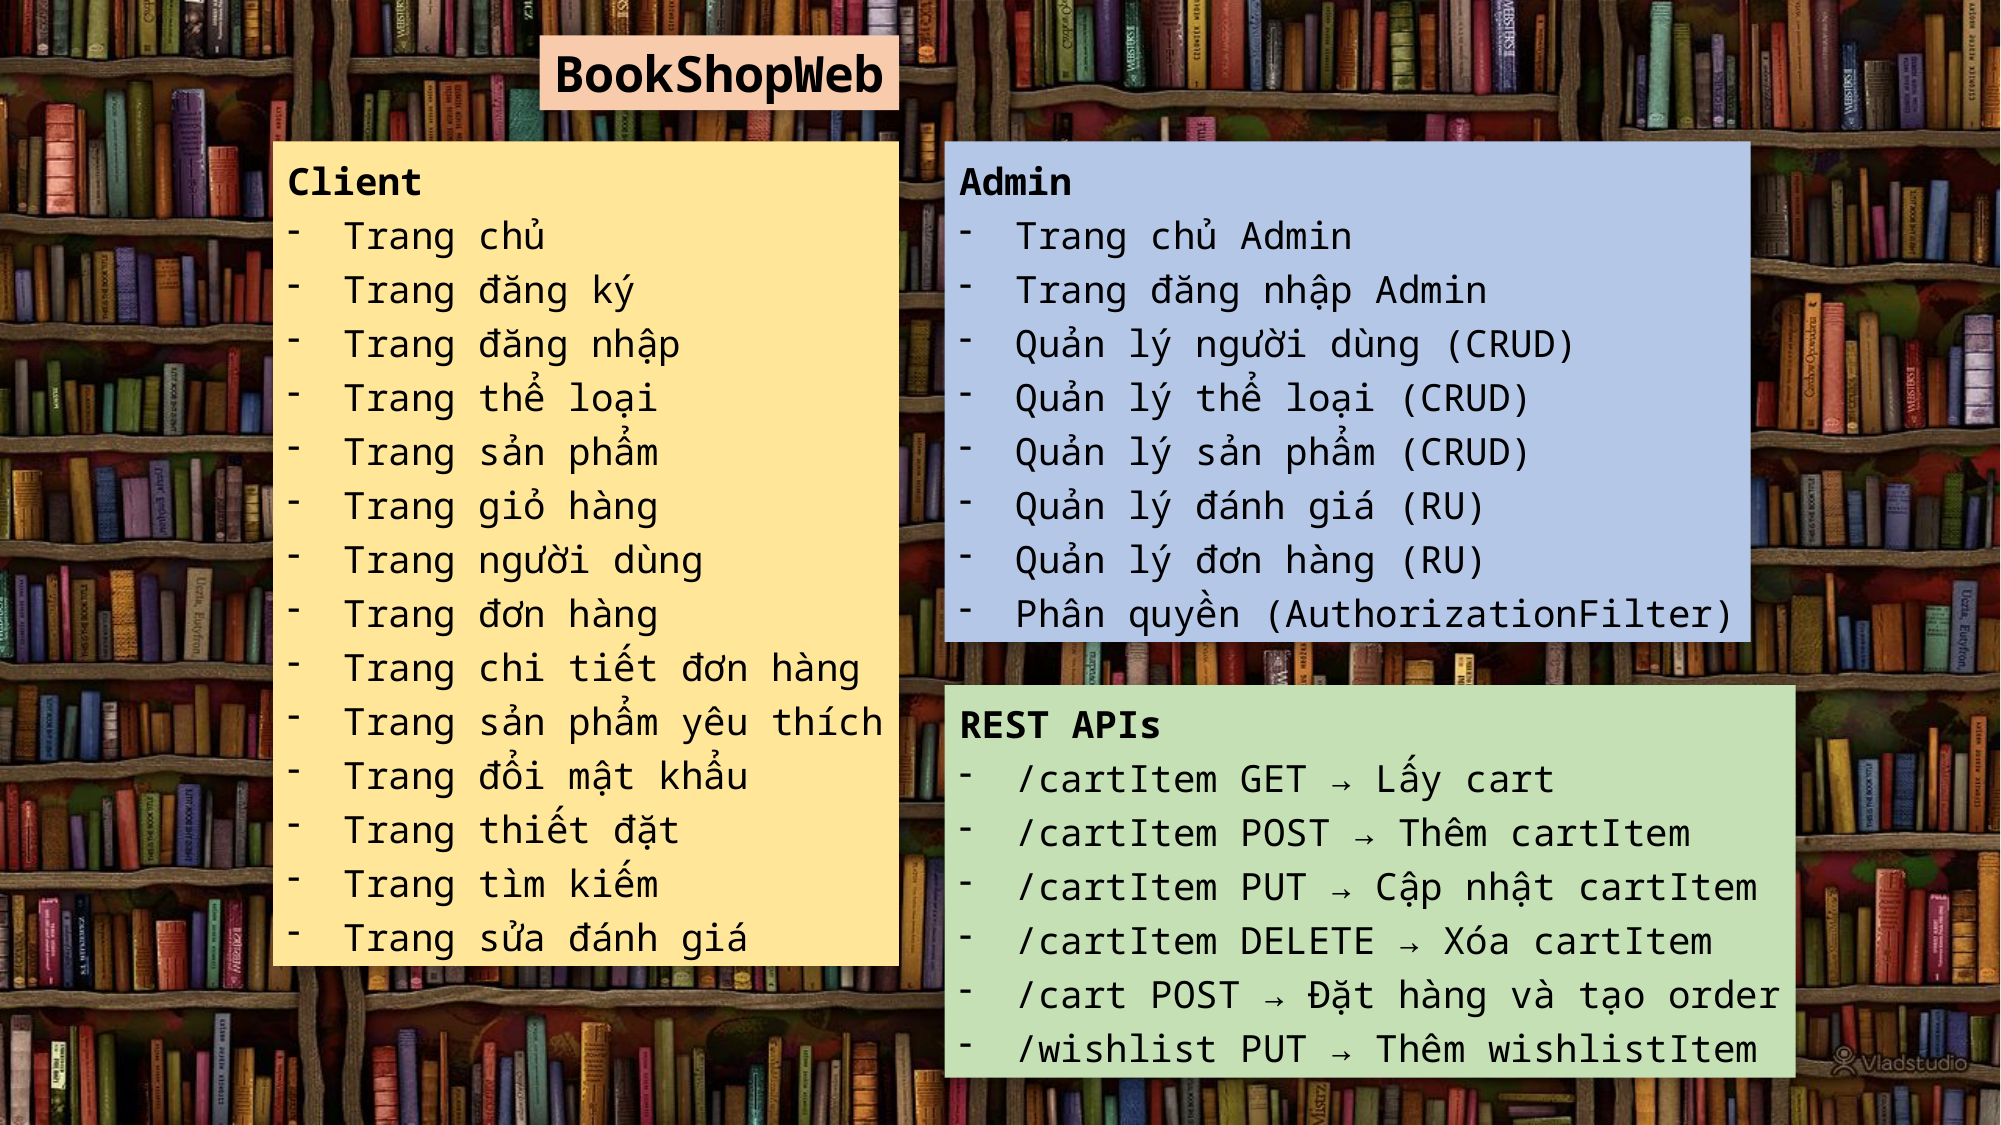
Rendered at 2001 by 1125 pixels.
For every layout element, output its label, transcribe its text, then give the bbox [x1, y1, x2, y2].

picture [0, 0, 2001, 1125]
text_box Admin Trang chủ Admin Trang đăng nhập Admin Quản lý người dùng (CRUD) Quản lý thể loại (CRUD) Quản lý sản phẩm (CRUD) Quản lý đánh giá (RU) Quản lý đơn hàng (RU) Phân quyền (AuthorizationFilter) [944, 141, 1751, 642]
text_box BookShopWeb [539, 35, 900, 111]
text_box Client Trang chủ Trang đăng ký Trang đăng nhập Trang thể loại Trang sản phẩm Trang giỏ hàng Trang người dùng Trang đơn hàng Trang chi tiết đơn hàng Trang sản phẩm yêu thích Trang đổi mật khẩu Trang thiết đặt Trang tìm kiếm Trang sửa đánh giá [273, 141, 899, 966]
text_box REST APIs /cartItem GET → Lấy cart /cartItem POST → Thêm cartItem /cartItem PUT → Cập nhật cartItem /cartItem DELETE → Xóa cartItem /cart POST → Đặt hàng và tạo order /wishlist PUT → Thêm wishlistItem [944, 685, 1796, 1078]
